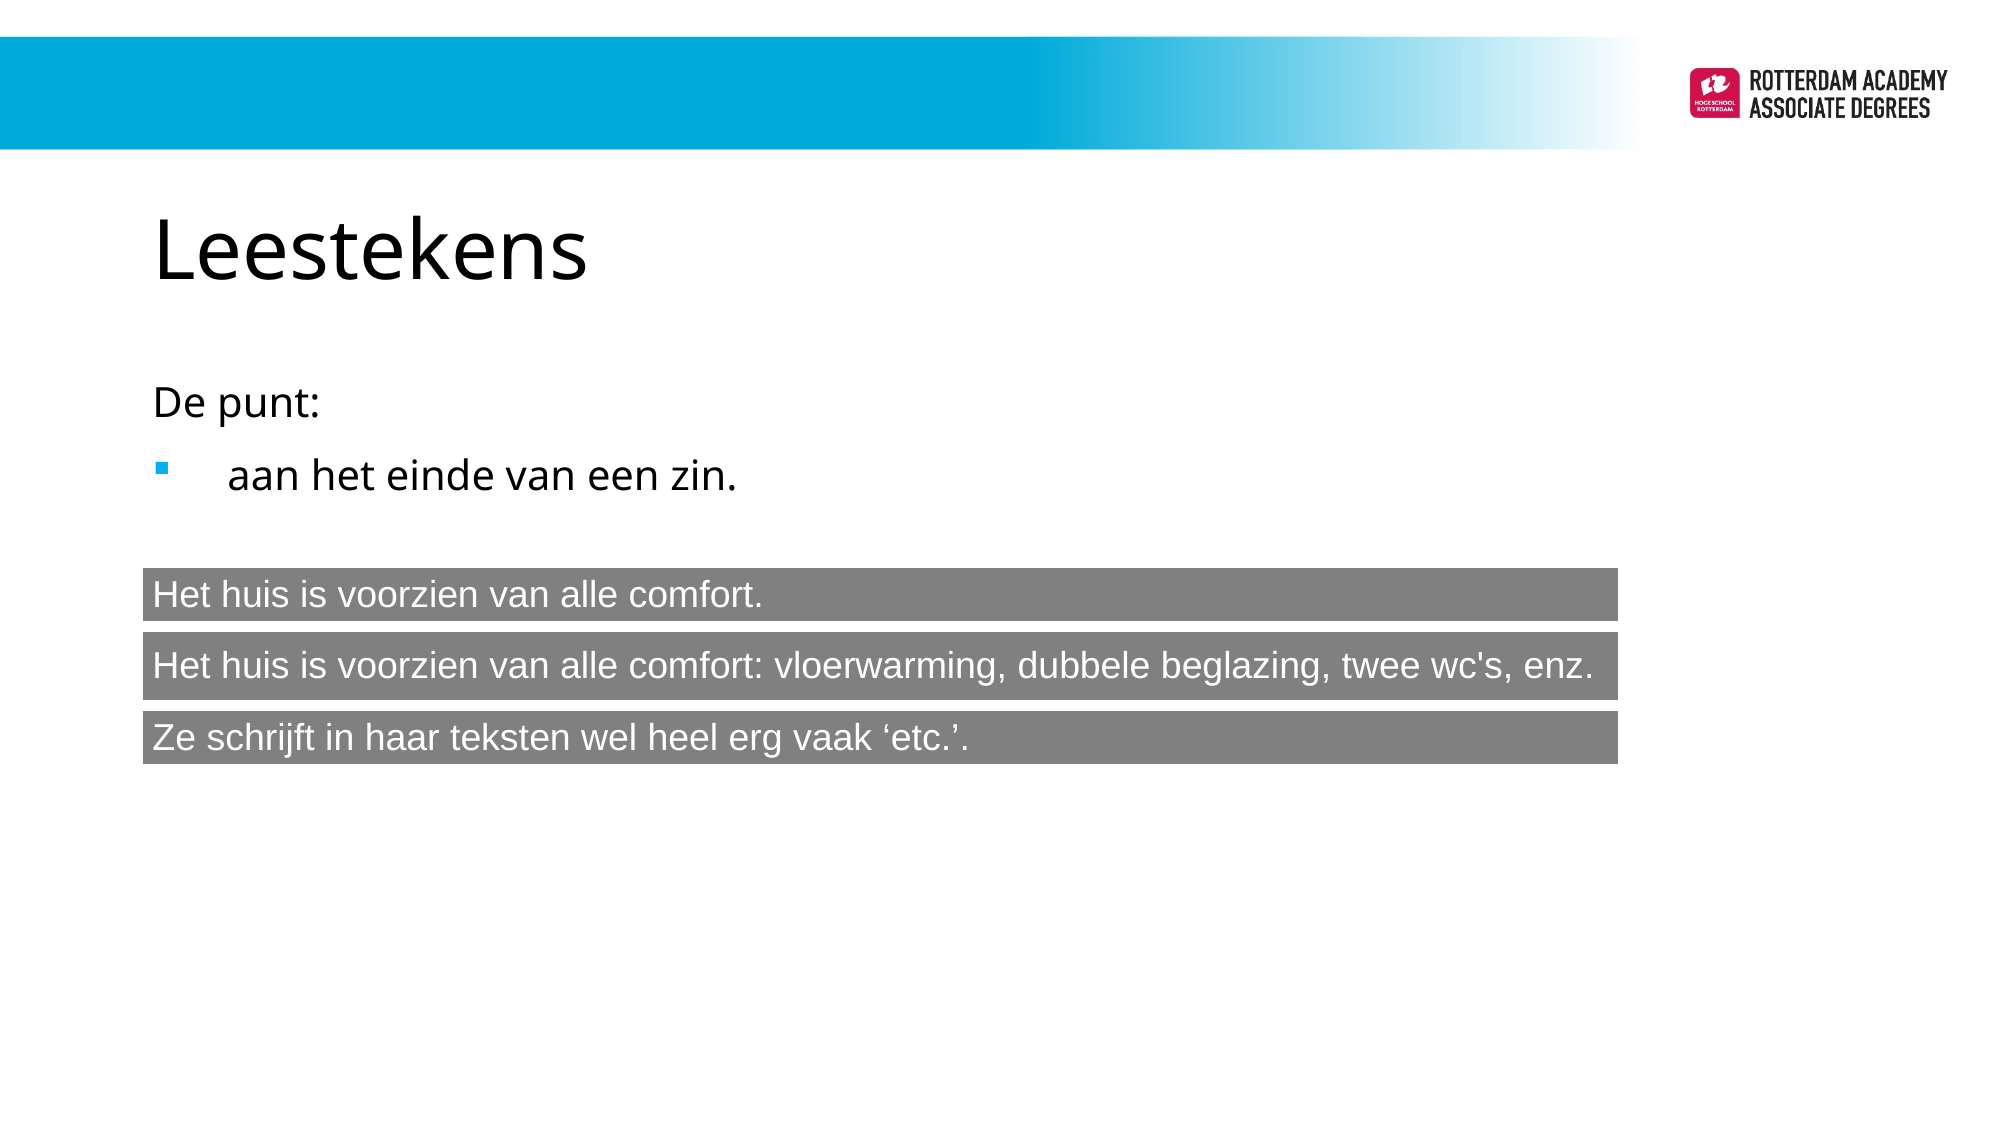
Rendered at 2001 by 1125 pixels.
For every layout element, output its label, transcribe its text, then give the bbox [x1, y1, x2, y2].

table_cell Het huis is voorzien van alle comfort: vloerwarming, dubbele beglazing, twee wc's, enz. [143, 632, 1618, 700]
title Leestekens [137, 175, 1863, 329]
picture [0, 0, 2000, 184]
list De punt: aan het einde van een zin. [137, 358, 1863, 1053]
table_cell Ze schrijft in haar teksten wel heel erg vaak ‘etc.’. [143, 711, 1618, 764]
table_header Het huis is voorzien van alle comfort. [143, 568, 1618, 621]
